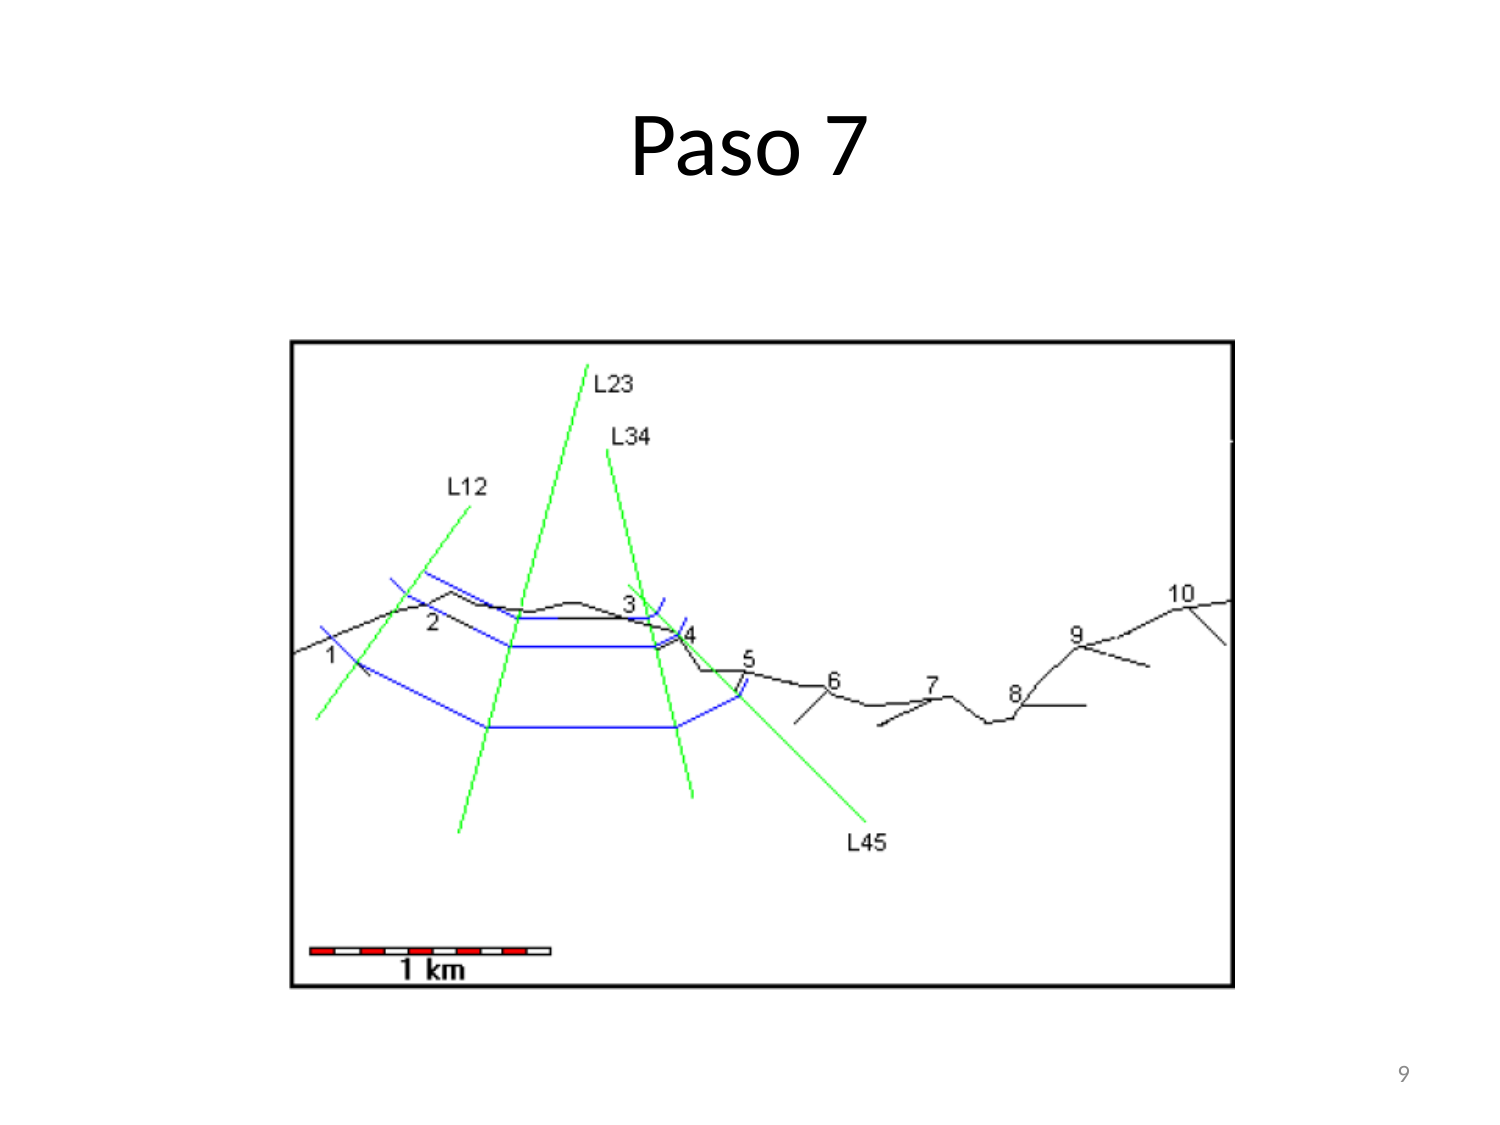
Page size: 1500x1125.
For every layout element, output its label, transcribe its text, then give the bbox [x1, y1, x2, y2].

slide_number 9 [1074, 1042, 1425, 1103]
picture [289, 337, 1235, 990]
title Paso 7 [75, 45, 1425, 233]
